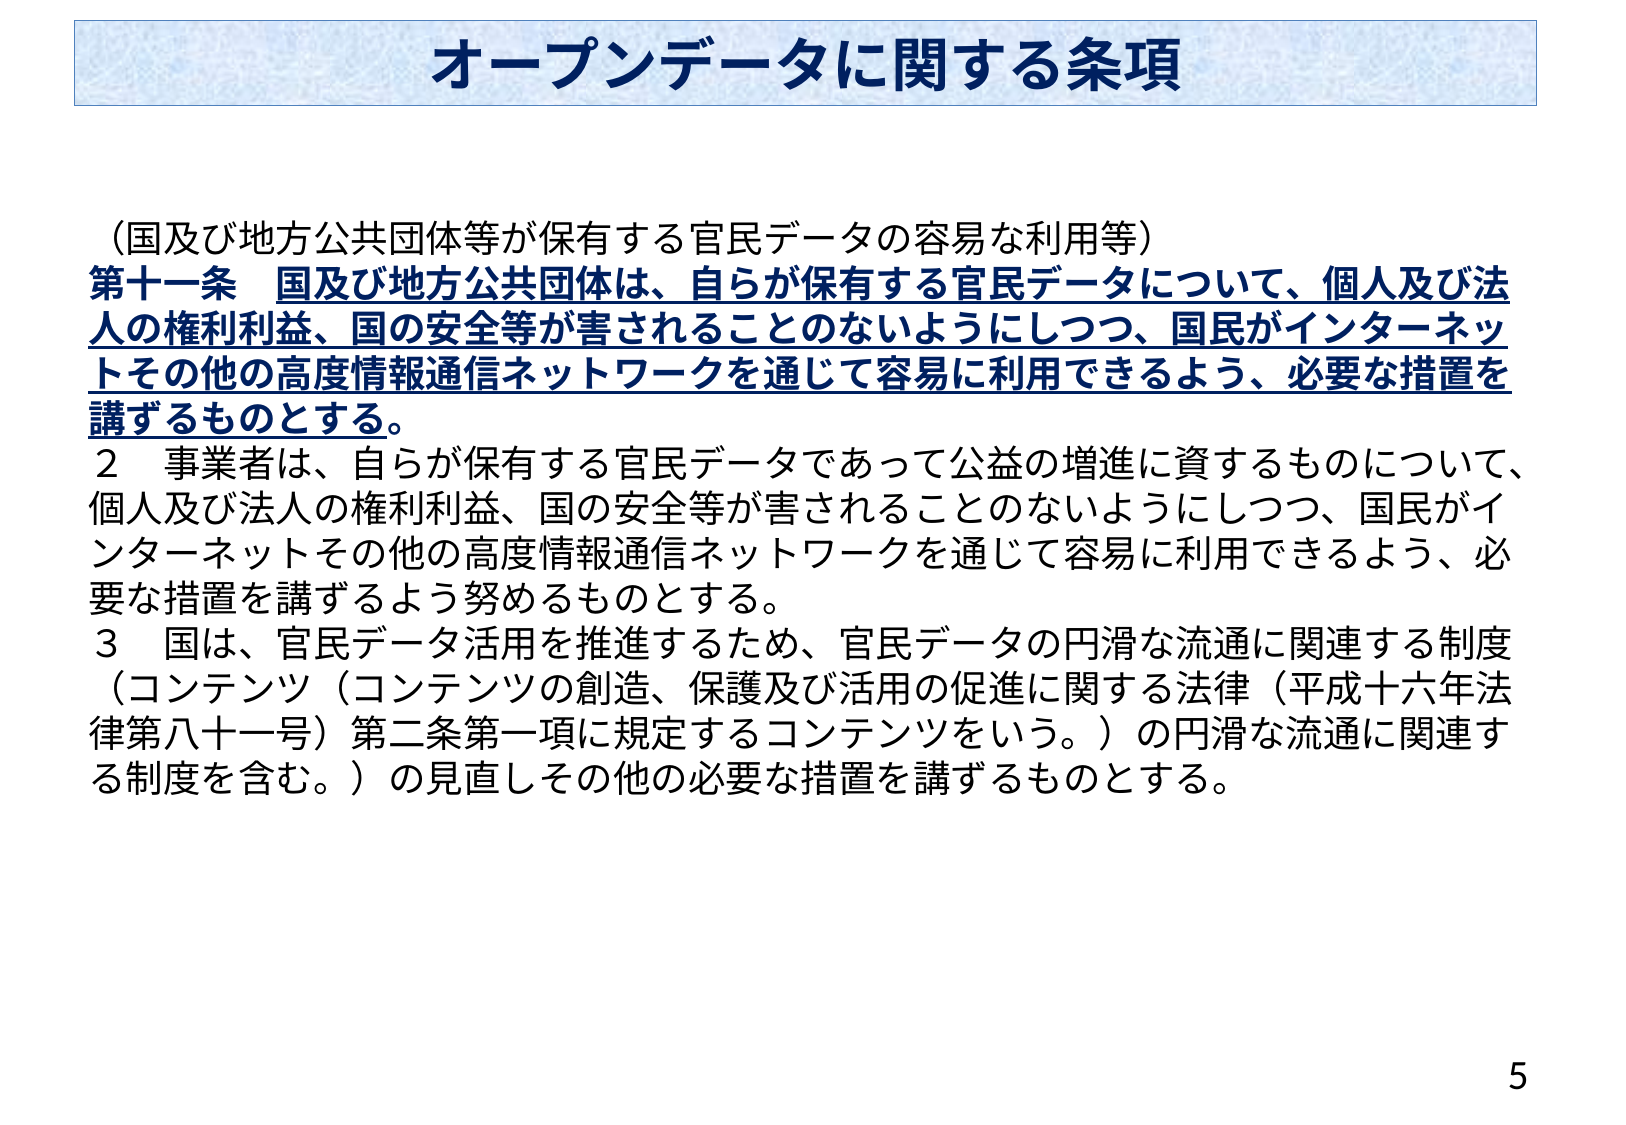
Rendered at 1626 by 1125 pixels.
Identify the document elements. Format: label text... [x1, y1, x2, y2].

text_box （国及び地方公共団体等が保有する官民データの容易な利用等） 第十一条 国及び地方公共団体は、自らが保有する官民データについて、個人及び法人の権利利益、国の安全等が害されることのないようにしつつ、国民がインターネットその他の高度情報通信ネットワークを通じて容易に利用できるよう、必要な措置を講ずるものとする。 ２ 事業者は、自らが保有する官民データであって公益の増進に資するものについて、個人及び法人の権利利益、国の安全等が害されることのないようにしつつ、国民がインターネットその他の高度情報通信ネットワークを通じて容易に利用できるよう、必要な措置を講ずるよう努めるものとする。 ３ 国は、官民データ活用を推進するため、官民データの円滑な流通に関連する制度（コンテンツ（コンテンツの創造、保護及び活用の促進に関する法律（平成十六年法律第八十一号）第二条第一項に規定するコンテンツをいう。）の円滑な流通に関連する制度を含む。）の見直しその他の必要な措置を講ずるものとする。 [73, 208, 1537, 808]
slide_number 4 [1164, 1042, 1544, 1103]
title オープンデータに関する条項 [74, 20, 1537, 106]
